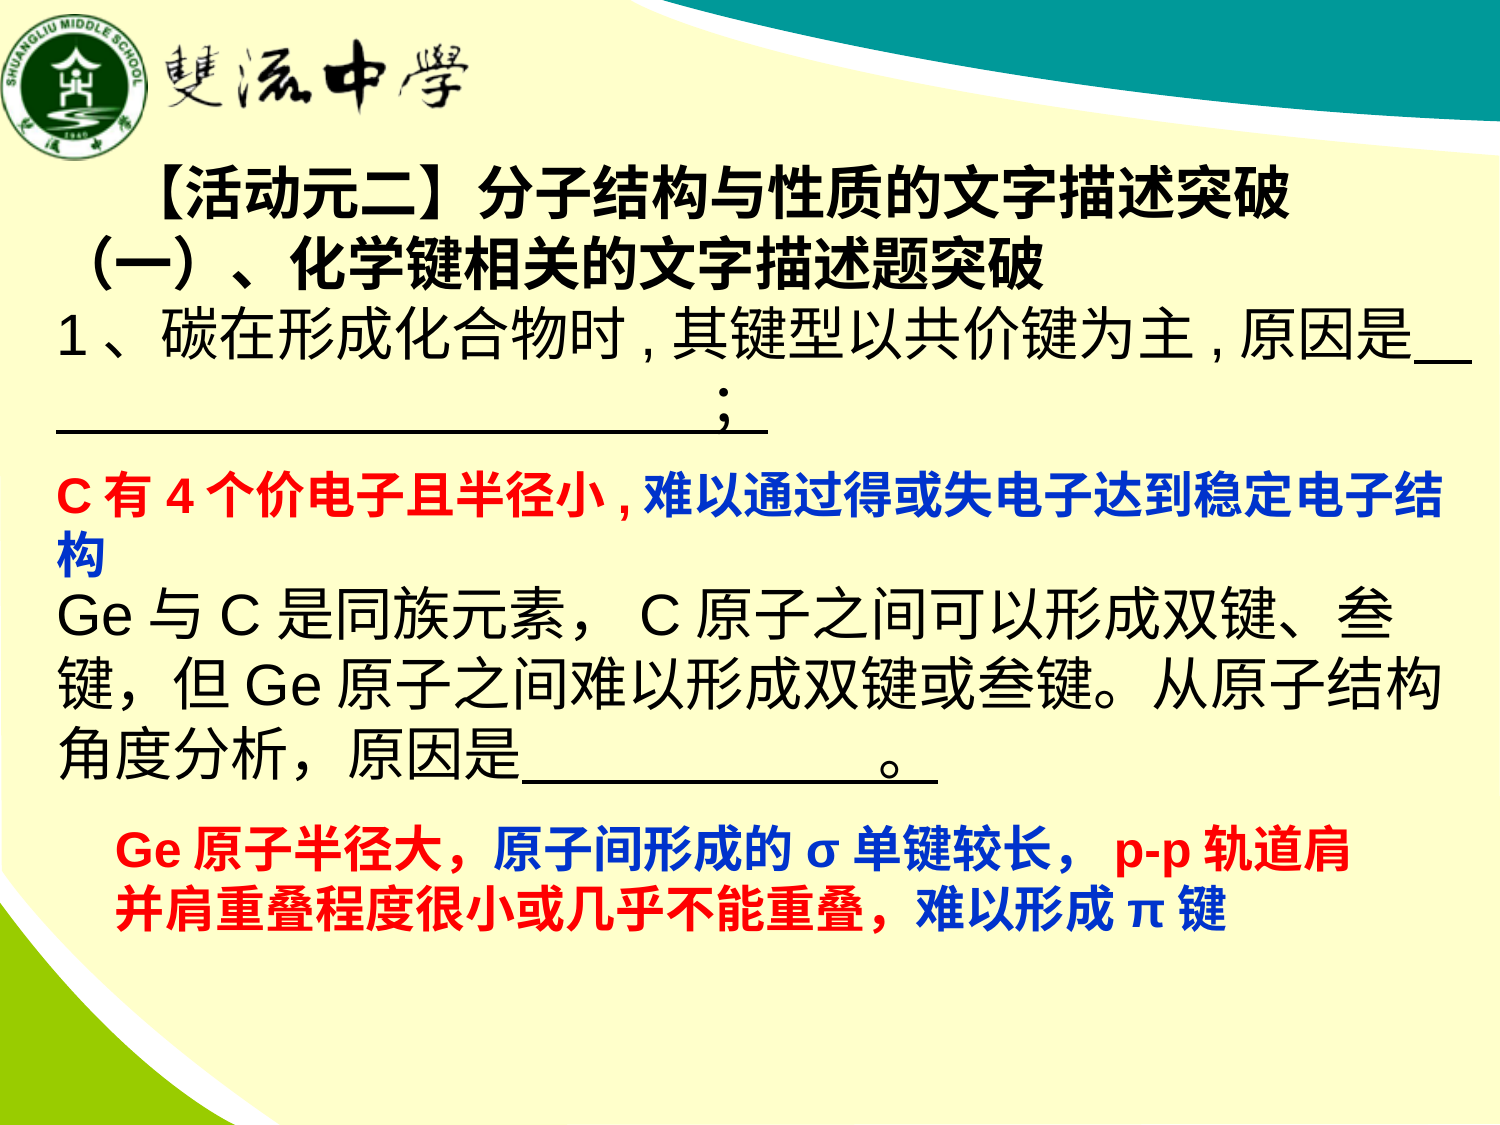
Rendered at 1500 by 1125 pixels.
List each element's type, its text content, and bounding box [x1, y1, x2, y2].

text_box （一）、化学键相关的文字描述题突破 1、碳在形成化合物时,其键型以共价键为主,原因是 ； Ge与C是同族元素，C原子之间可以形成双键、叁键，但Ge原子之间难以形成双键或叁键。从原子结构角度分析，原因是 。 [41, 591, 1500, 865]
text_box （一）、化学键相关的文字描述题突破 1、碳在形成化合物时,其键型以共价键为主,原因是 ； Ge与C是同族元素，C原子之间可以形成双键、叁键，但Ge原子之间难以形成双键或叁键。从原子结构角度分析，原因是 。 [41, 219, 1500, 456]
picture [159, 21, 491, 138]
text_box Ge原子半径大，原子间形成的σ单键较长，p-p轨道肩并肩重叠程度很小或几乎不能重叠，难以形成π键 [100, 810, 1412, 946]
text_box 【活动元二】分子结构与性质的文字描述突破 [112, 149, 1471, 234]
picture [0, 14, 148, 161]
text_box C有4个价电子且半径小,难以通过得或失电子达到稳定电子结构 [41, 456, 1500, 591]
